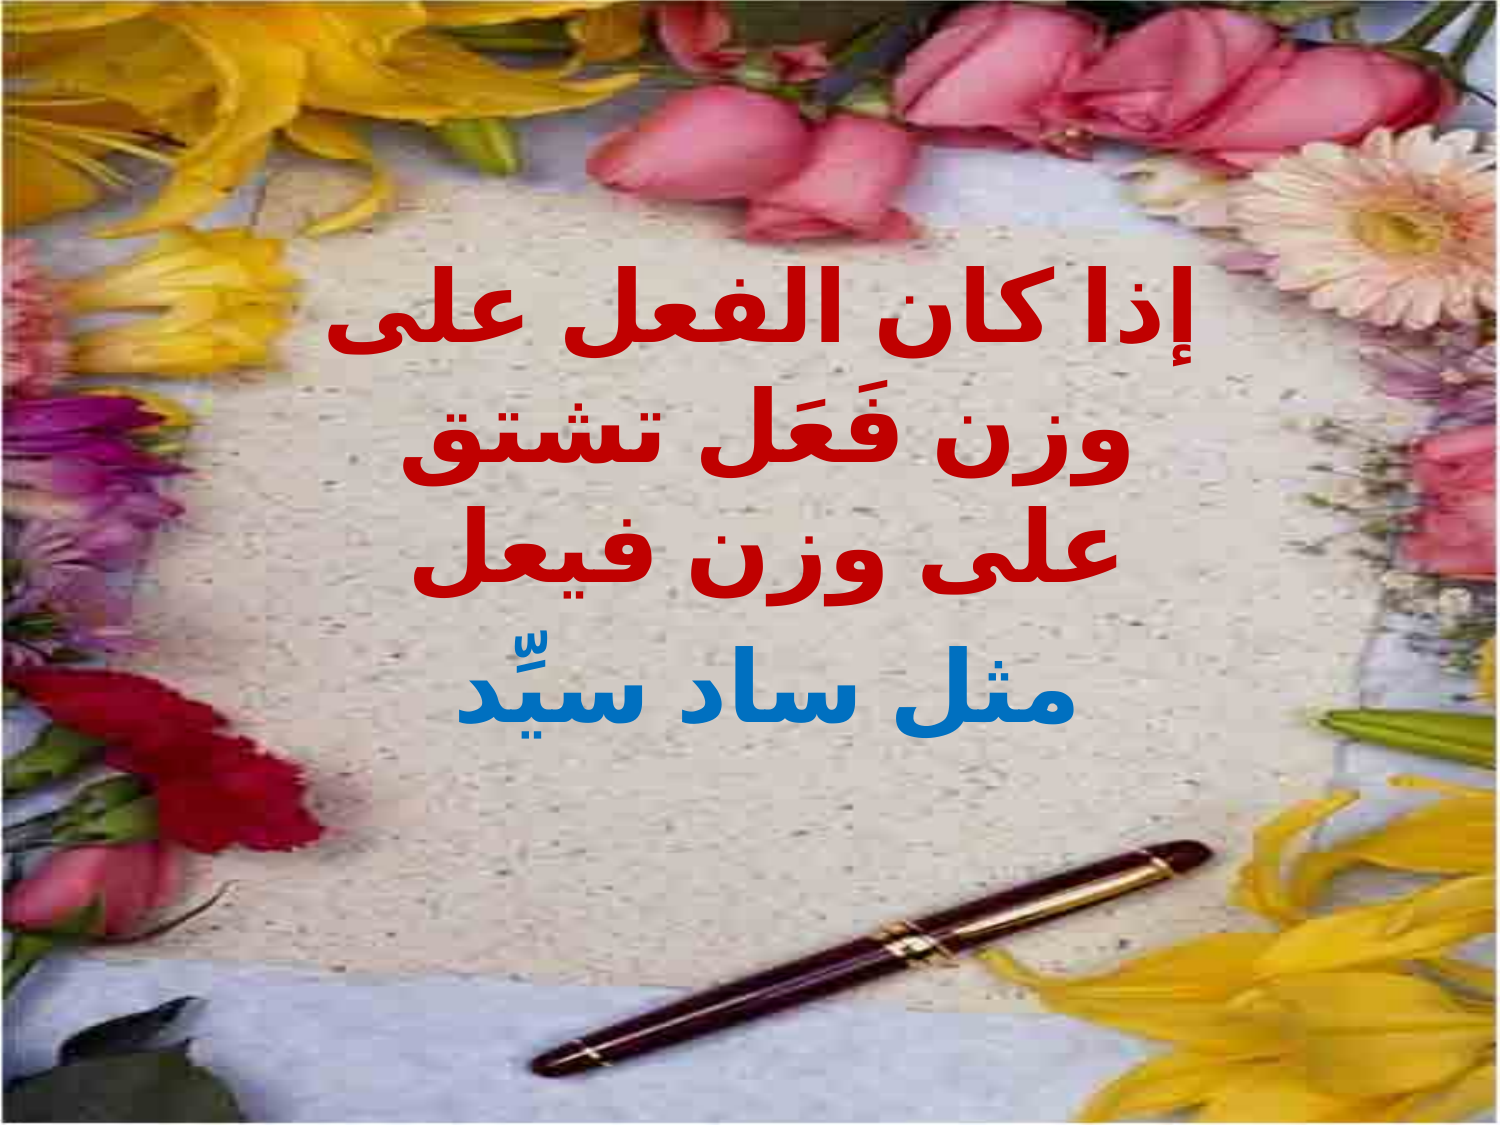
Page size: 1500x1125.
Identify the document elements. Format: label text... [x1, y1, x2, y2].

subtitle إذا كان الفعل على وزن فَعَل تشتق على وزن فيعل مثل ساد سيِّد [304, 234, 1231, 868]
picture [0, 0, 1500, 1125]
